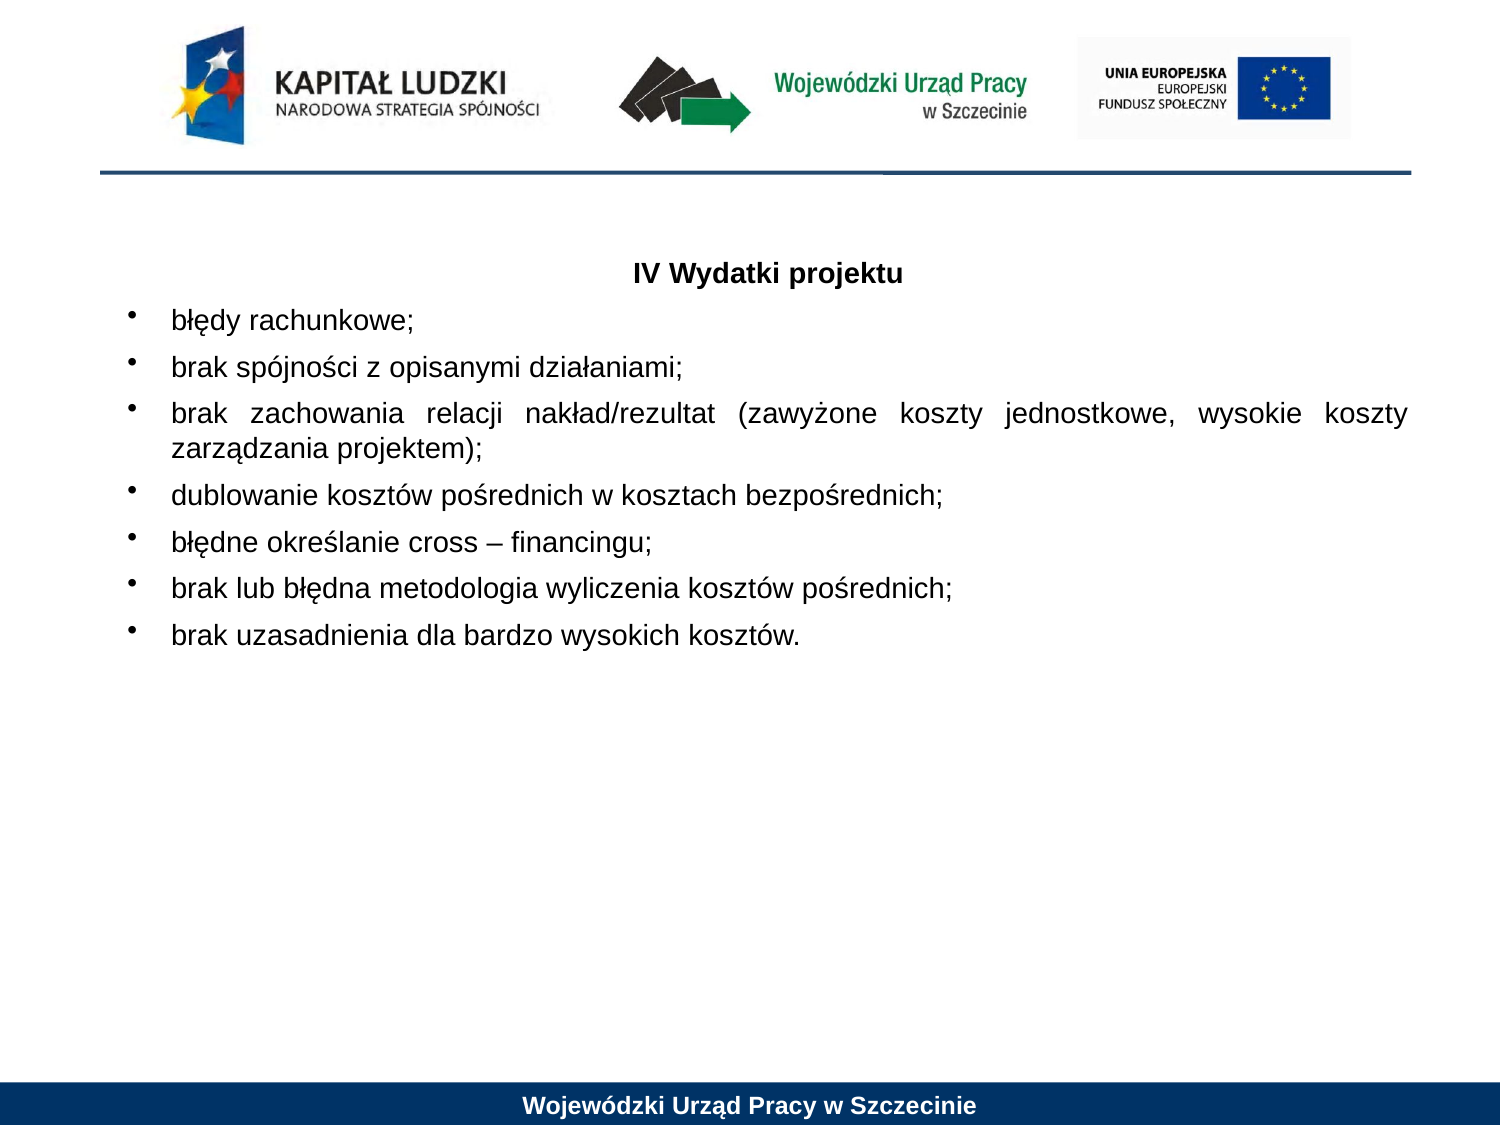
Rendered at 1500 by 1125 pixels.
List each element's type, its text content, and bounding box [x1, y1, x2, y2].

picture [159, 24, 1353, 149]
list IV Wydatki projektu błędy rachunkowe; brak spójności z opisanymi działaniami; brak zachowania relacji nakład/rezultat (zawyżone koszty jednostkowe, wysokie koszty zarządzania projektem); dublowanie kosztów pośrednich w kosztach bezpośrednich; błędne określanie cross – financingu; brak lub błędna metodologia wyliczenia kosztów pośrednich; brak uzasadnienia dla bardzo wysokich kosztów. [111, 196, 1426, 1003]
